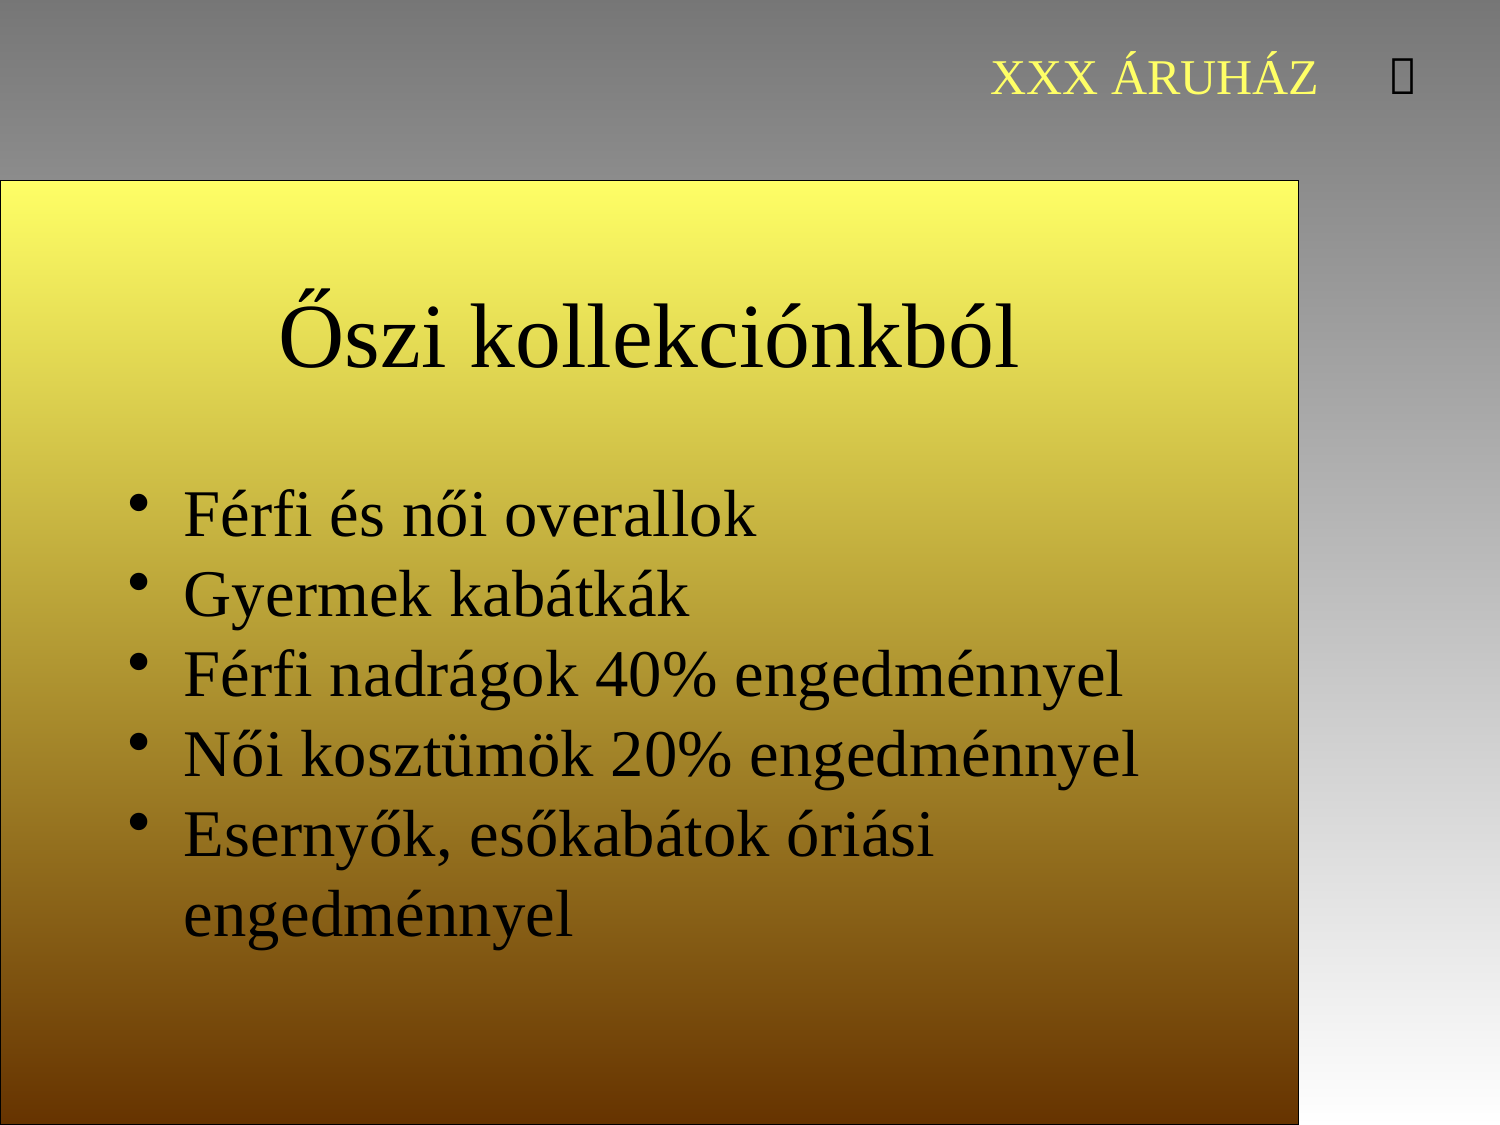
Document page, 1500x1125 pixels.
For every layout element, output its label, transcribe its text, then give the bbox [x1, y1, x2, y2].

title Őszi kollekciónkból [112, 262, 1188, 401]
list Férfi és női overallok Gyermek kabátkák Férfi nadrágok 40% engedménnyel Női kosztümök 20% engedménnyel Esernyők, esőkabátok óriási engedménnyel [112, 462, 1188, 1001]
